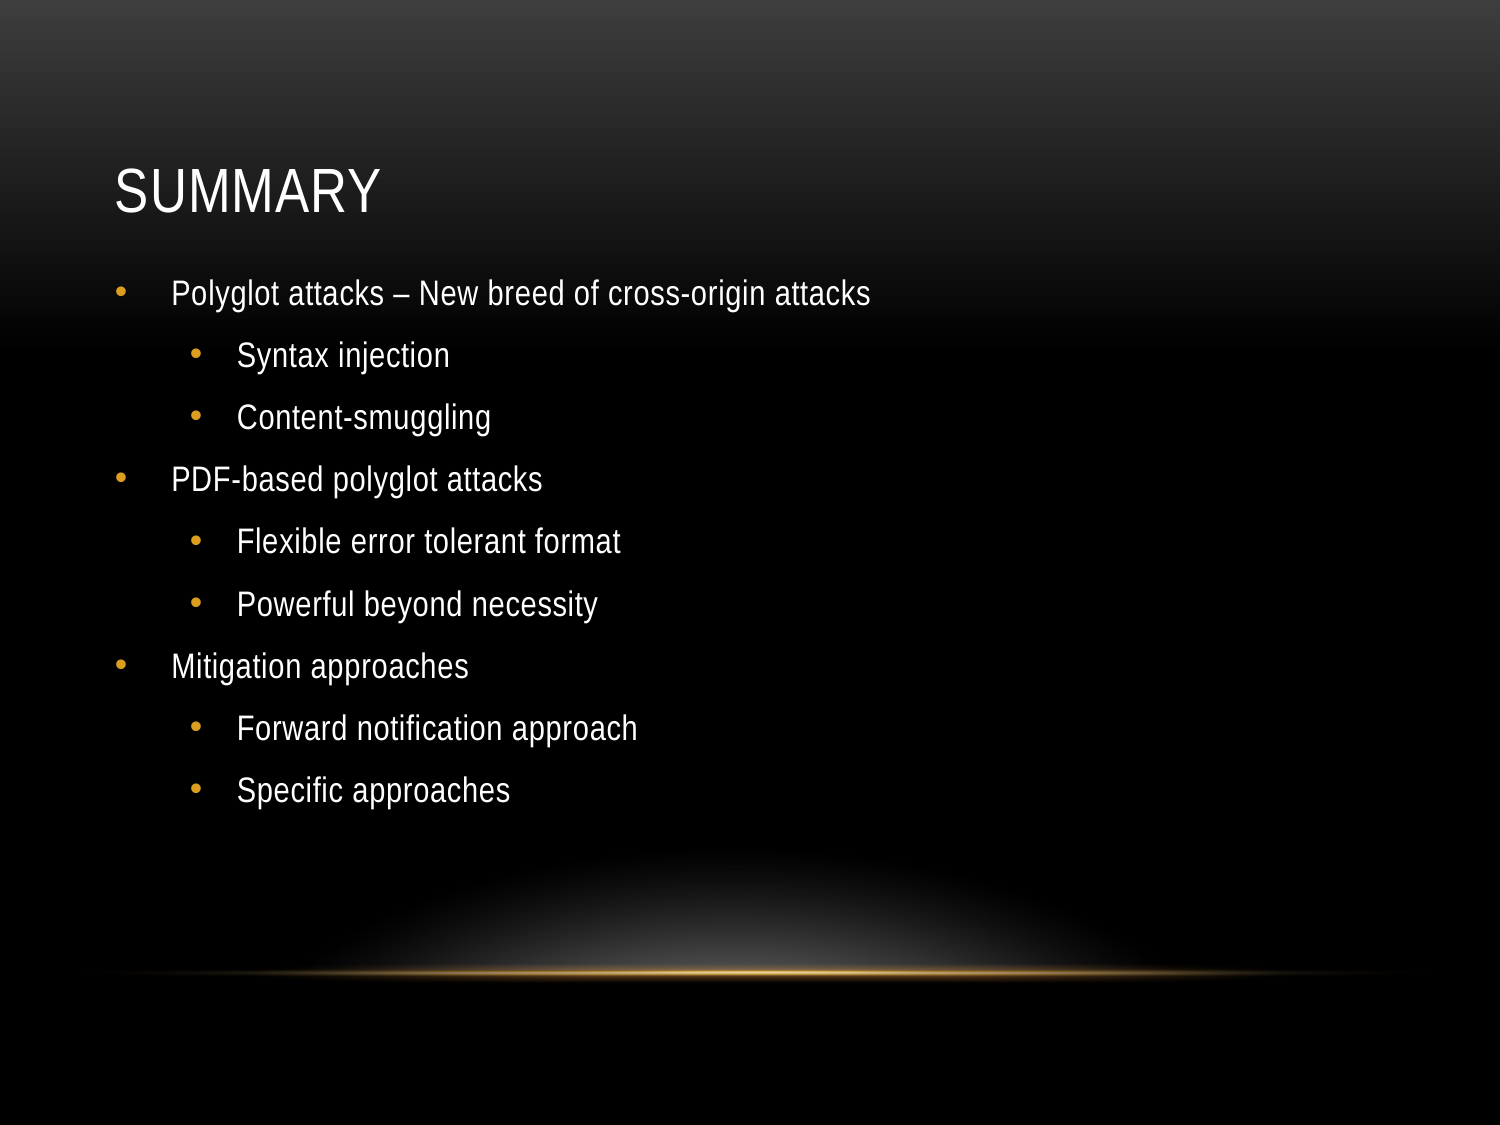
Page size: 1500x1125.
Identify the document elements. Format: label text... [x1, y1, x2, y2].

list Polyglot attacks – New breed of cross-origin attacks Syntax injection Content-smuggling PDF-based polyglot attacks Flexible error tolerant format Powerful beyond necessity Mitigation approaches Forward notification approach Specific approaches [99, 262, 1400, 938]
title Summary [99, 45, 1400, 233]
picture [0, 0, 1500, 1125]
